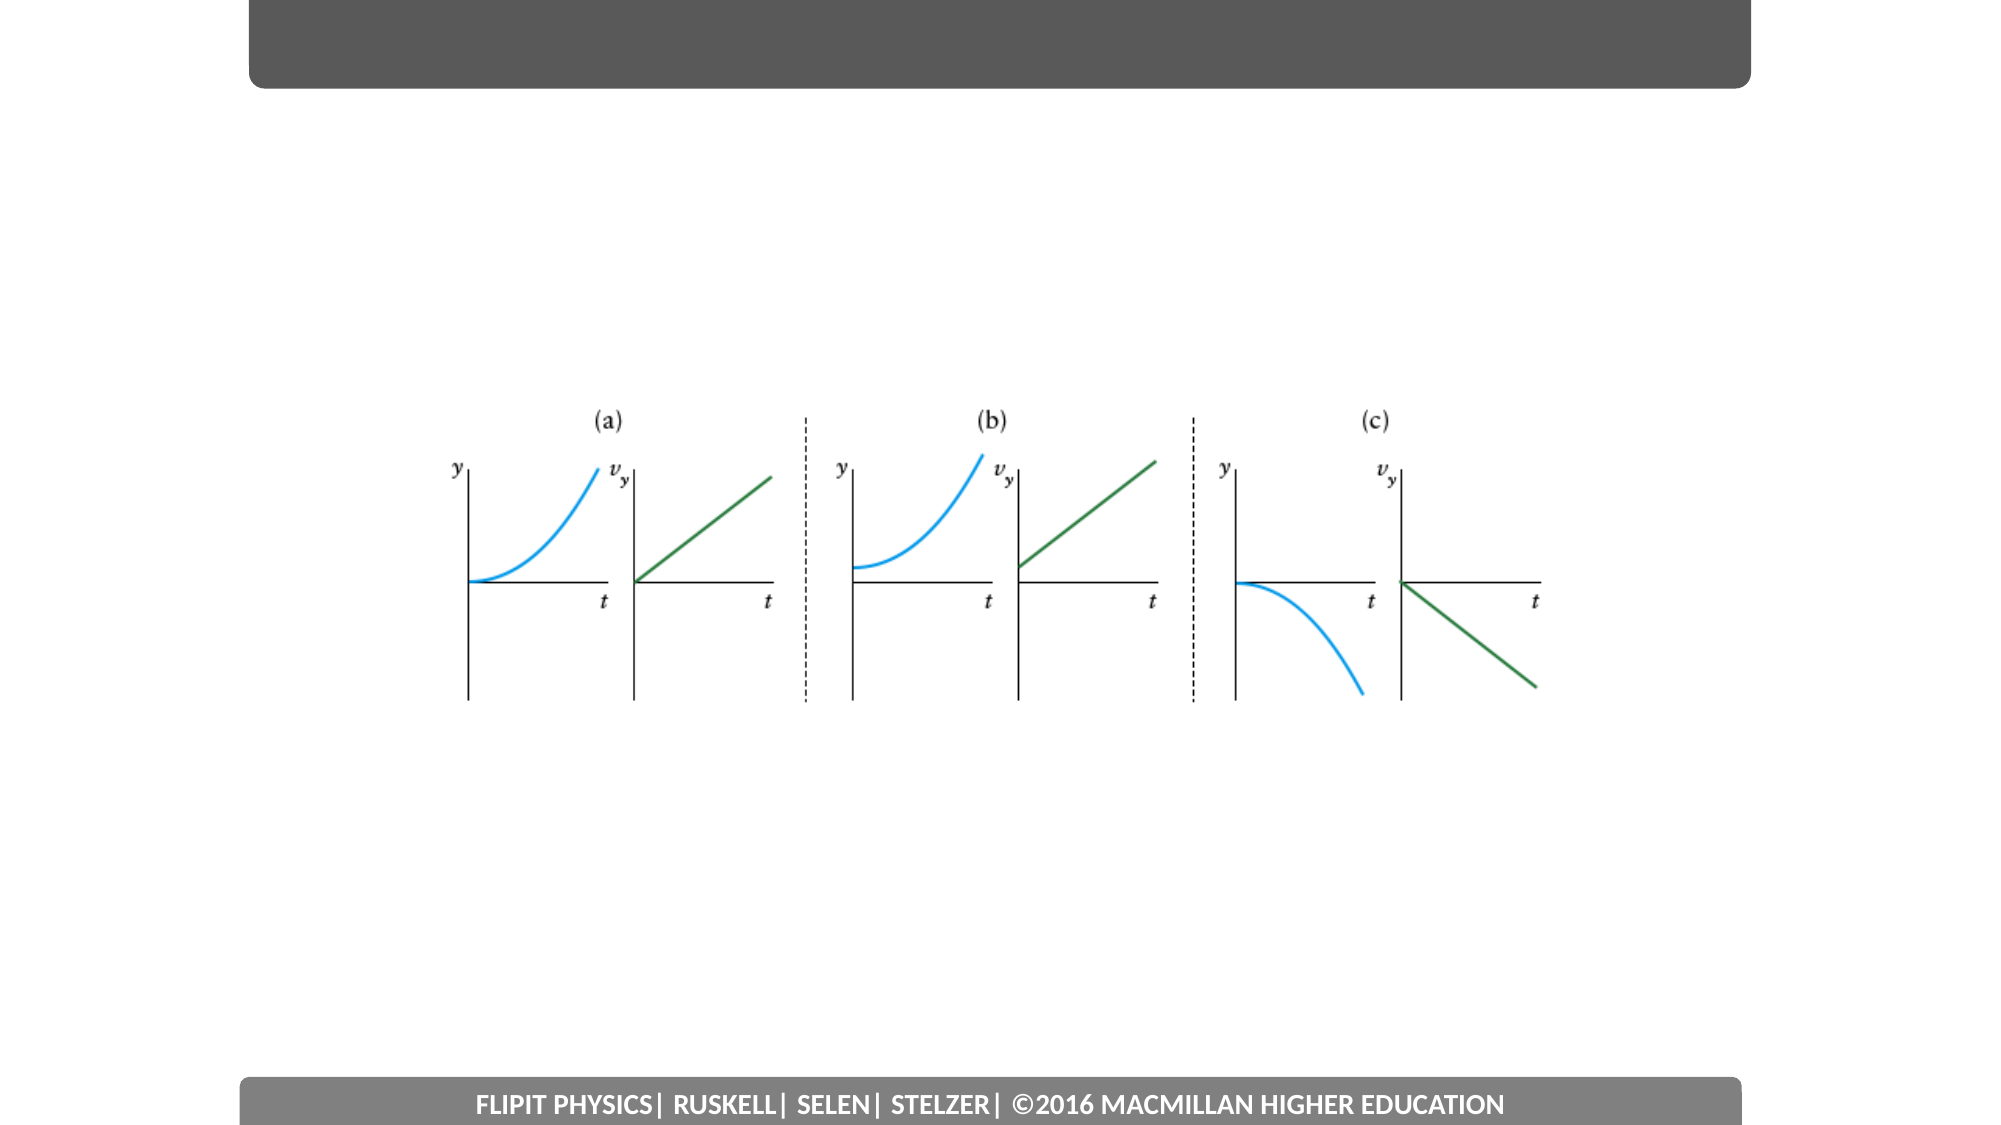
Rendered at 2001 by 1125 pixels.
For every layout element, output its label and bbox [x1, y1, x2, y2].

text_box [240, 1077, 1741, 1125]
text_box [248, 0, 1752, 89]
picture [446, 395, 1554, 729]
